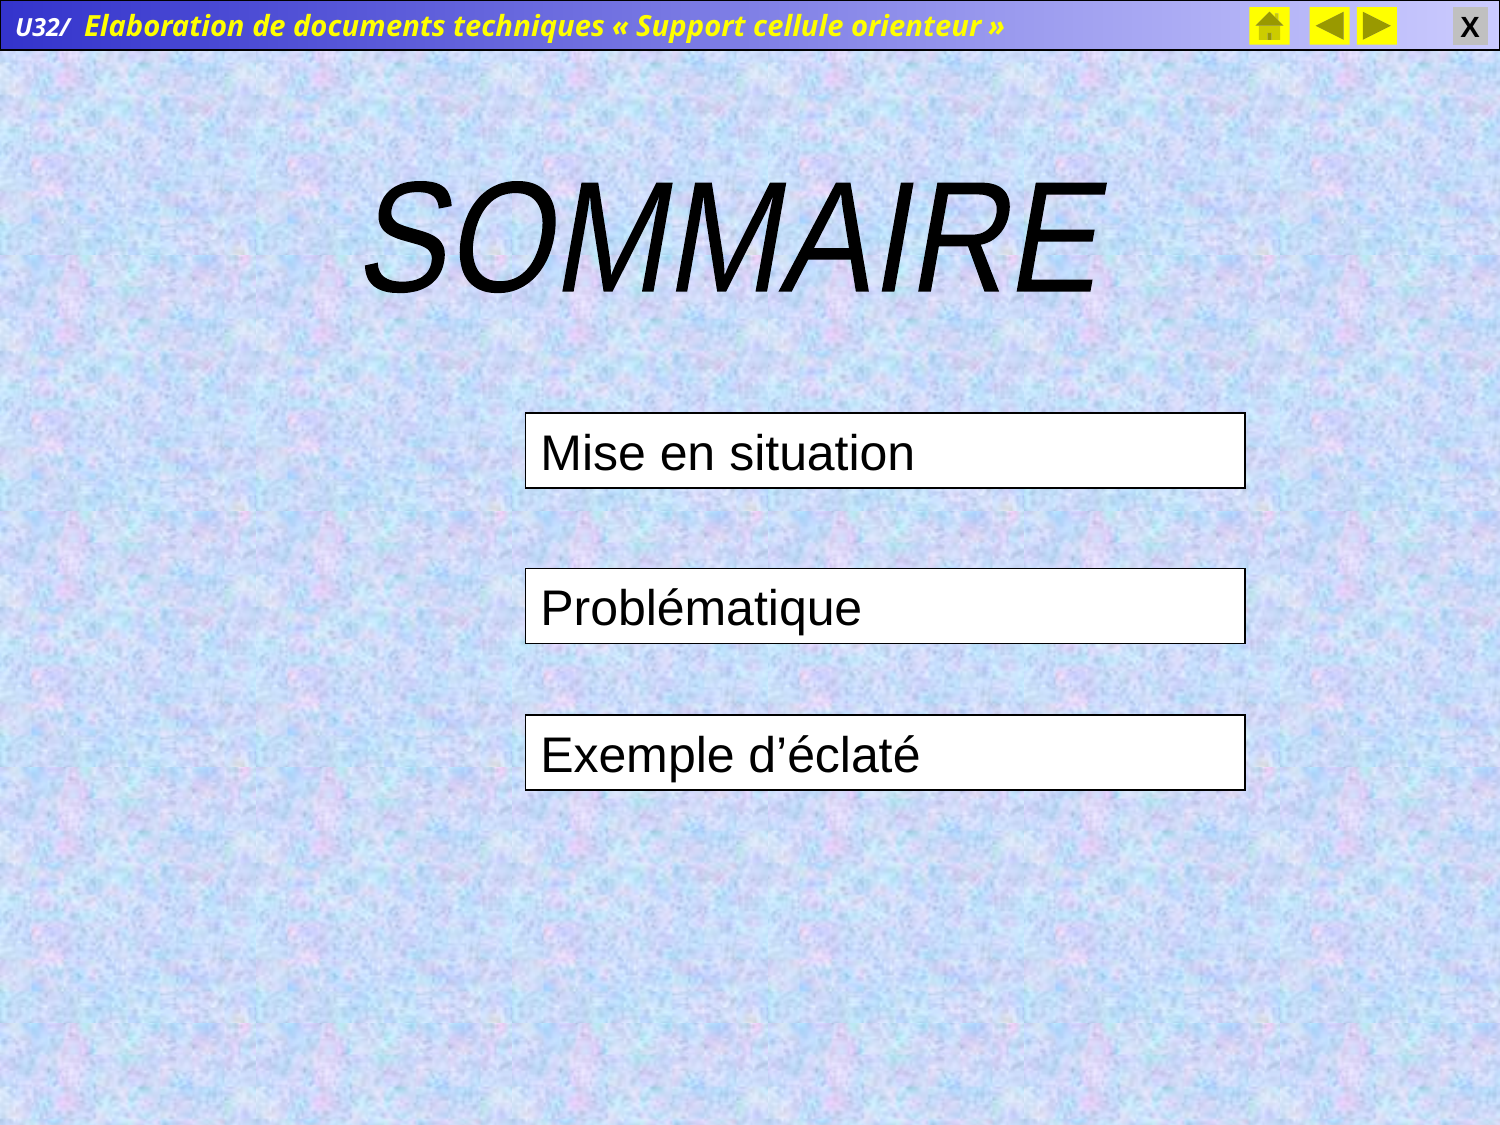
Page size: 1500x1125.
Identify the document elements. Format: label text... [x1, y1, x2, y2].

text_box Exemple d’éclaté [525, 714, 1245, 790]
text_box [1356, 7, 1397, 45]
text_box Problématique [525, 568, 1245, 644]
text_box [1249, 7, 1290, 45]
picture [0, 51, 1500, 1125]
text_box Mise en situation [525, 413, 1245, 489]
text_box [1309, 7, 1350, 45]
